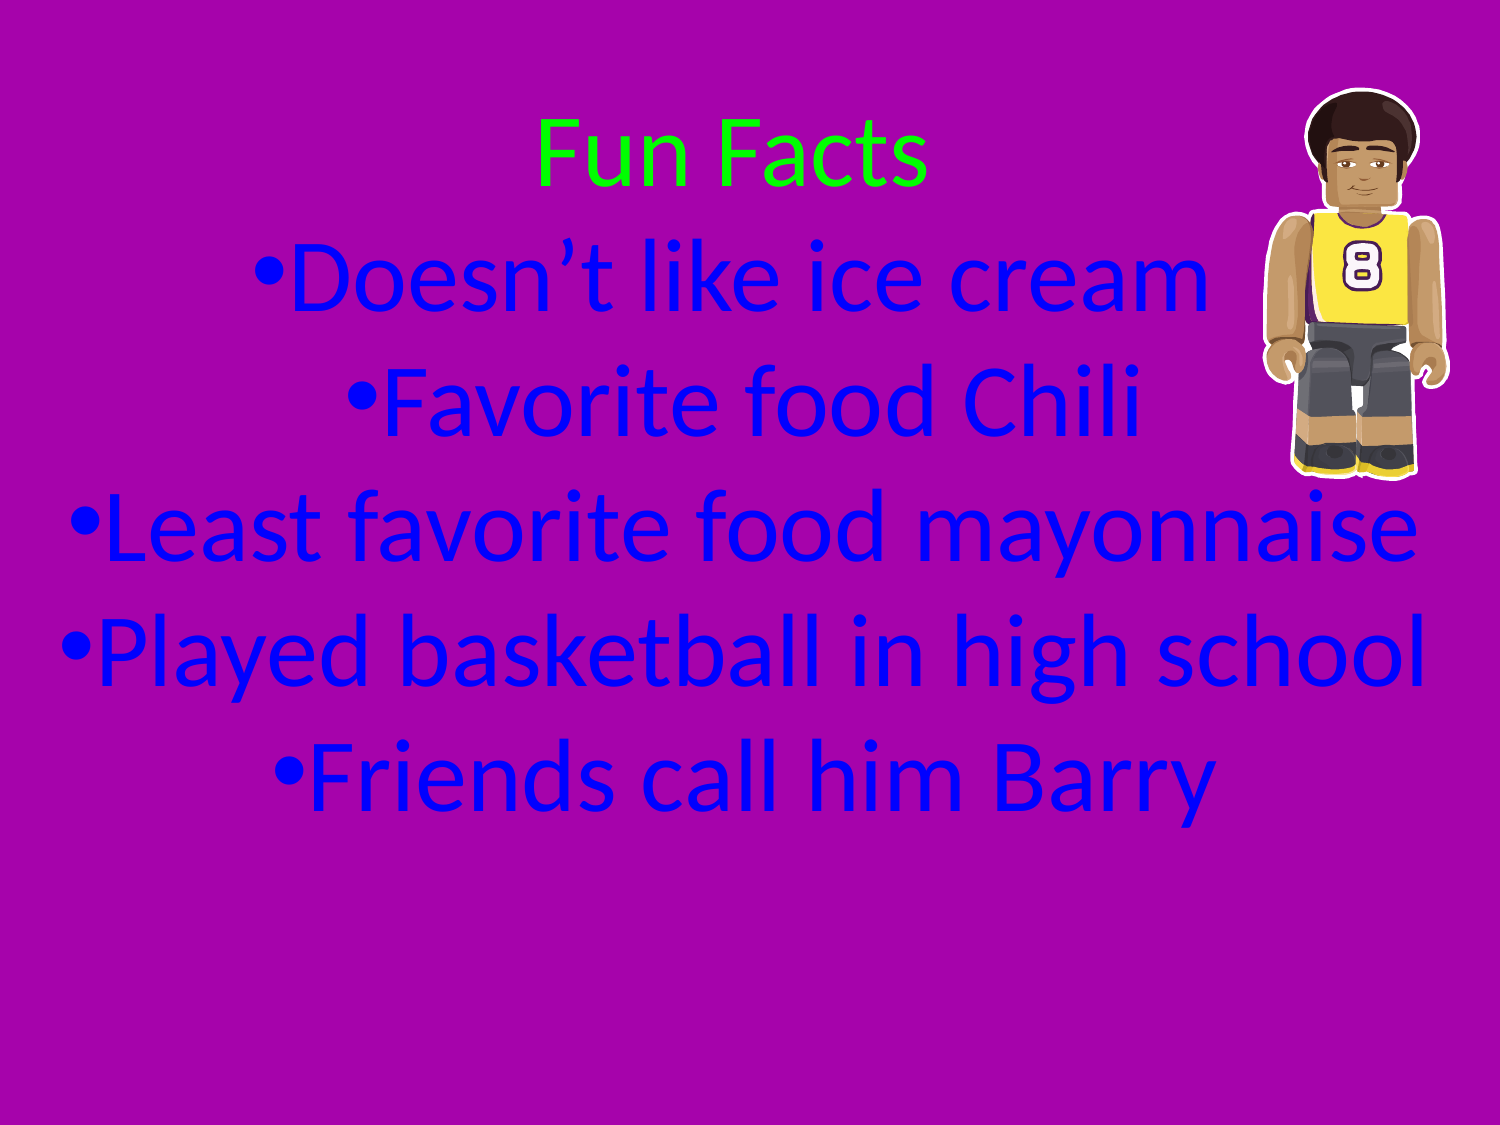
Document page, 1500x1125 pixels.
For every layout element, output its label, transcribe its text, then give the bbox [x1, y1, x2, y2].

picture [1262, 87, 1451, 482]
text_box Fun Facts Doesn’t like ice cream Favorite food Chili Least favorite food mayonnaise Played basketball in high school Friends call him Barry [43, 74, 1446, 840]
